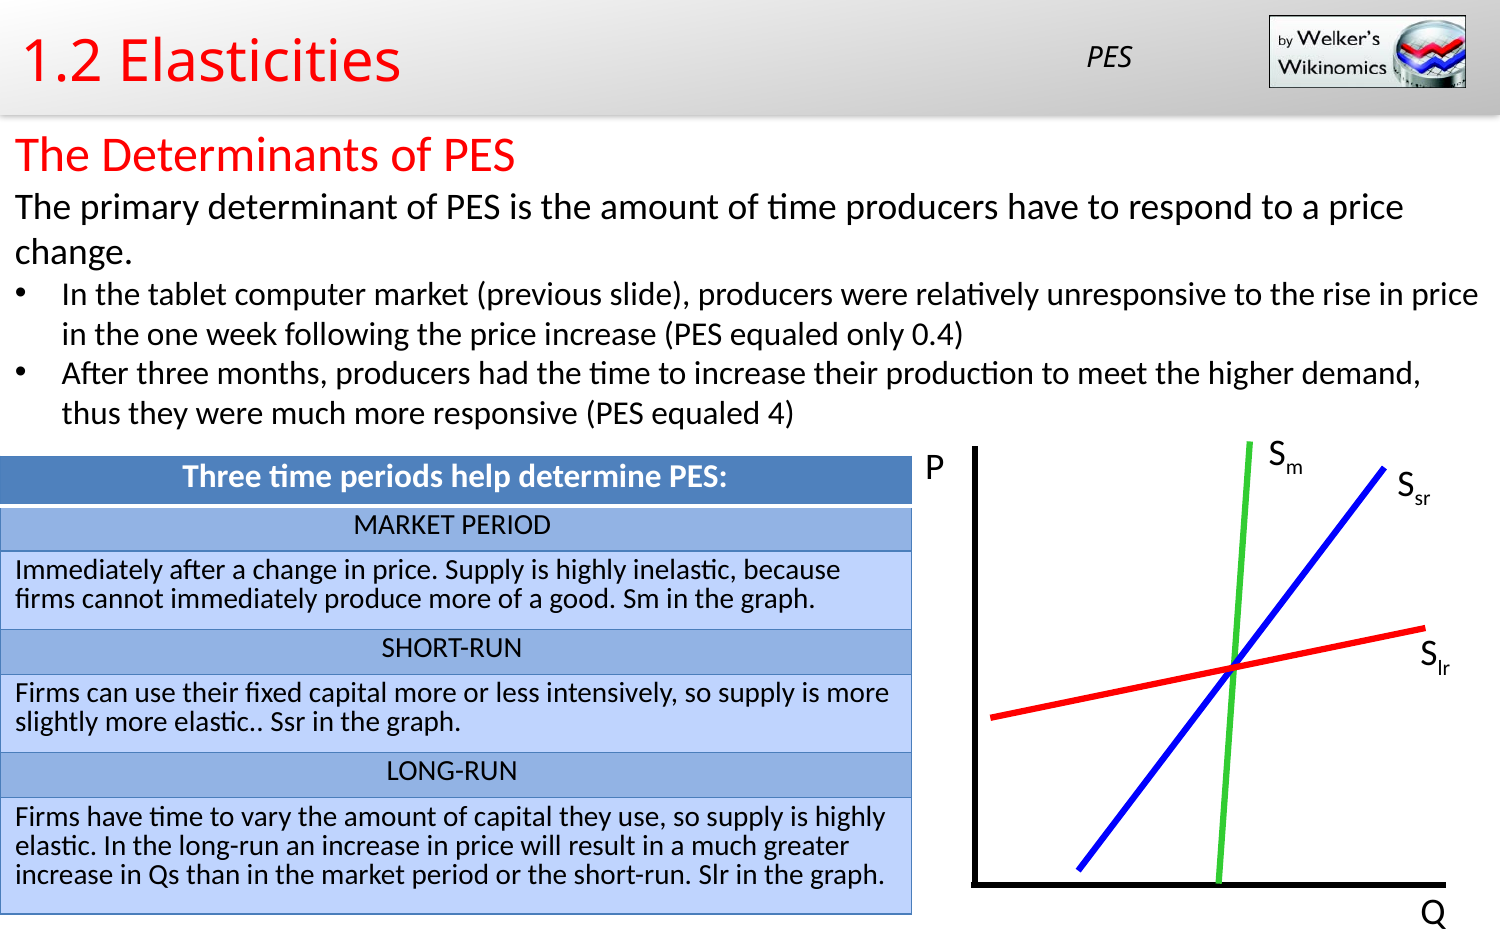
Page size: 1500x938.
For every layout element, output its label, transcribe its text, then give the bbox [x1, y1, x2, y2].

table_cell SHORT-RUN [1, 630, 905, 674]
table_cell LONG-RUN [1, 753, 905, 797]
table_cell Firms have time to vary the amount of capital they use, so supply is highly elastic. In the long-run an increase in price will result in a much greater increase in Qs than in the market period or the short-run. Slr in the graph. [1, 798, 905, 913]
table_cell MARKET PERIOD [1, 508, 905, 550]
table_cell Immediately after a change in price. Supply is highly inelastic, because firms cannot immediately produce more of a good. Sm in the graph. [1, 552, 905, 629]
table_cell Firms can use their fixed capital more or less intensively, so supply is more slightly more elastic.. Ssr in the graph. [1, 675, 905, 752]
table_header Three time periods help determine PES: [1, 457, 905, 504]
text_box The Determinants of PES The primary determinant of PES is the amount of time producers have to respond to a price change. In the tablet computer market (previous slide), producers were relatively unresponsive to the rise in price in the one week following the price increase (PES equaled only 0.4) After three months, producers had the time to increase their production to meet the higher demand, thus they were much more responsive (PES equaled 4) [0, 123, 1500, 439]
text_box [910, 420, 1488, 938]
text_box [0, 0, 1500, 115]
